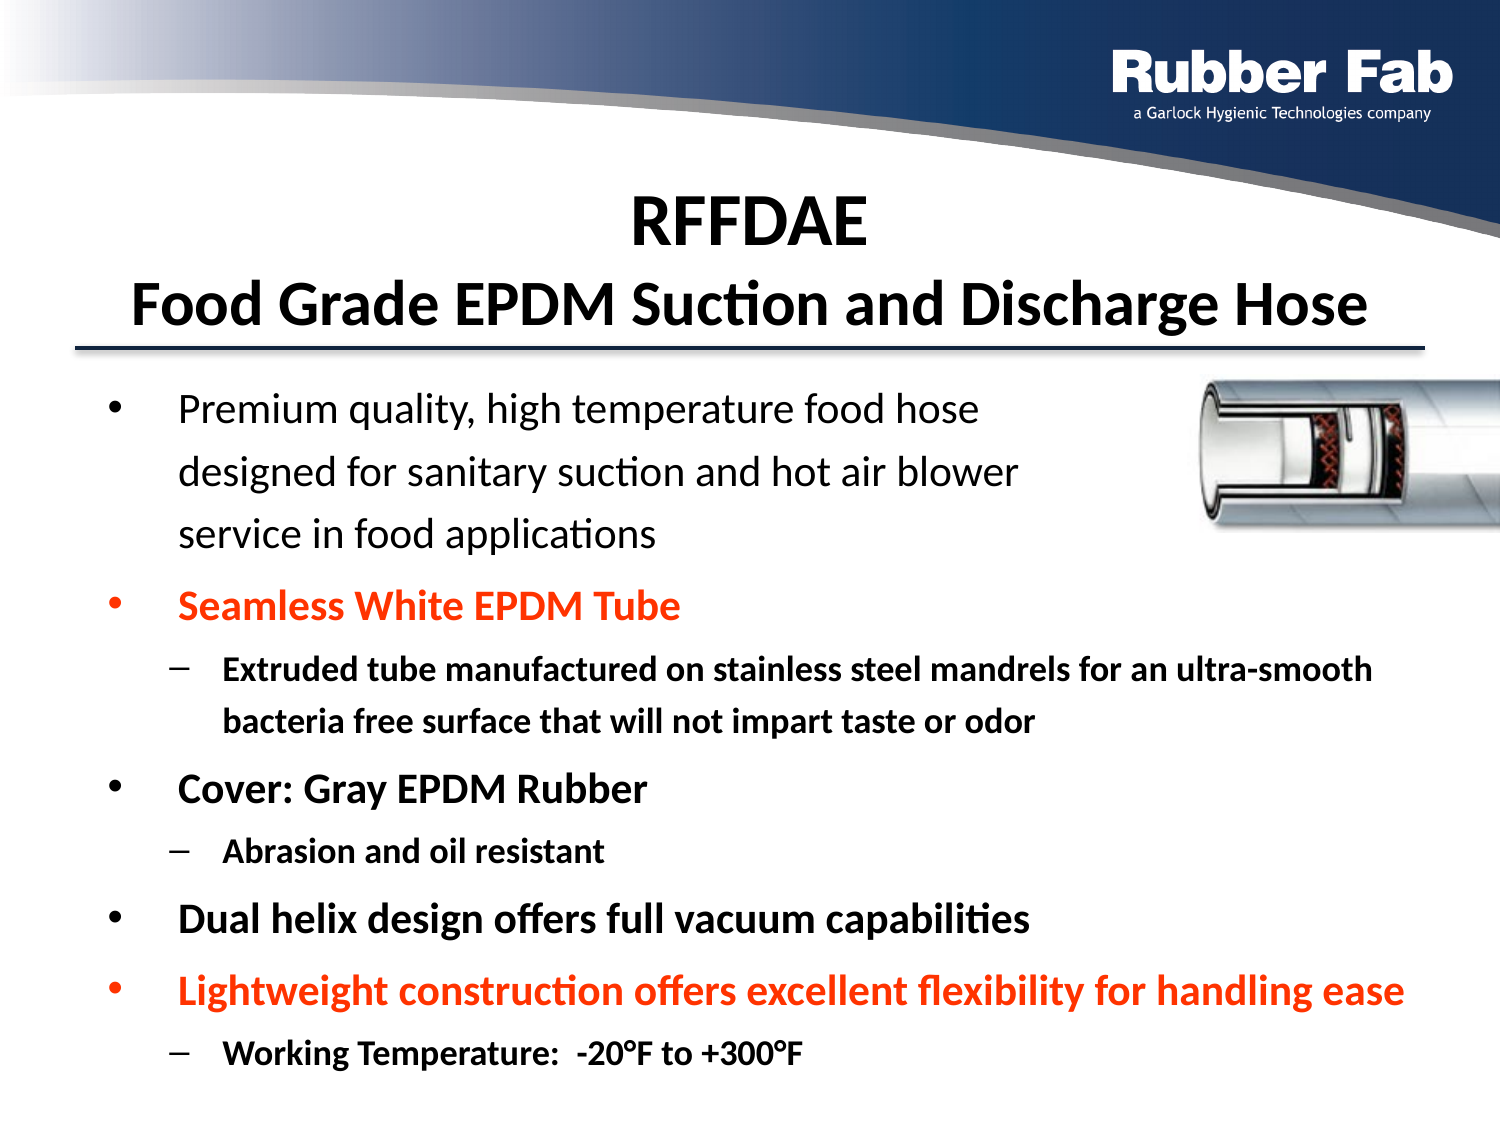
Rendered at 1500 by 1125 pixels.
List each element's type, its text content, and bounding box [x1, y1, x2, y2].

title RFFDAE Food Grade EPDM Suction and Discharge Hose [75, 160, 1425, 349]
picture [0, 0, 1500, 240]
picture [1187, 374, 1500, 533]
list Premium quality, high temperature food hose designed for sanitary suction and hot air blower service in food applications Seamless White EPDM Tube Extruded tube manufactured on stainless steel mandrels for an ultra-smooth bacteria free surface that will not impart taste or odor Cover: Gray EPDM Rubber Abrasion and oil resistant Dual helix design offers full vacuum capabilities Lightweight construction offers excellent flexibility for handling ease Working Temperature: -20°F to +300°F [75, 362, 1425, 1111]
